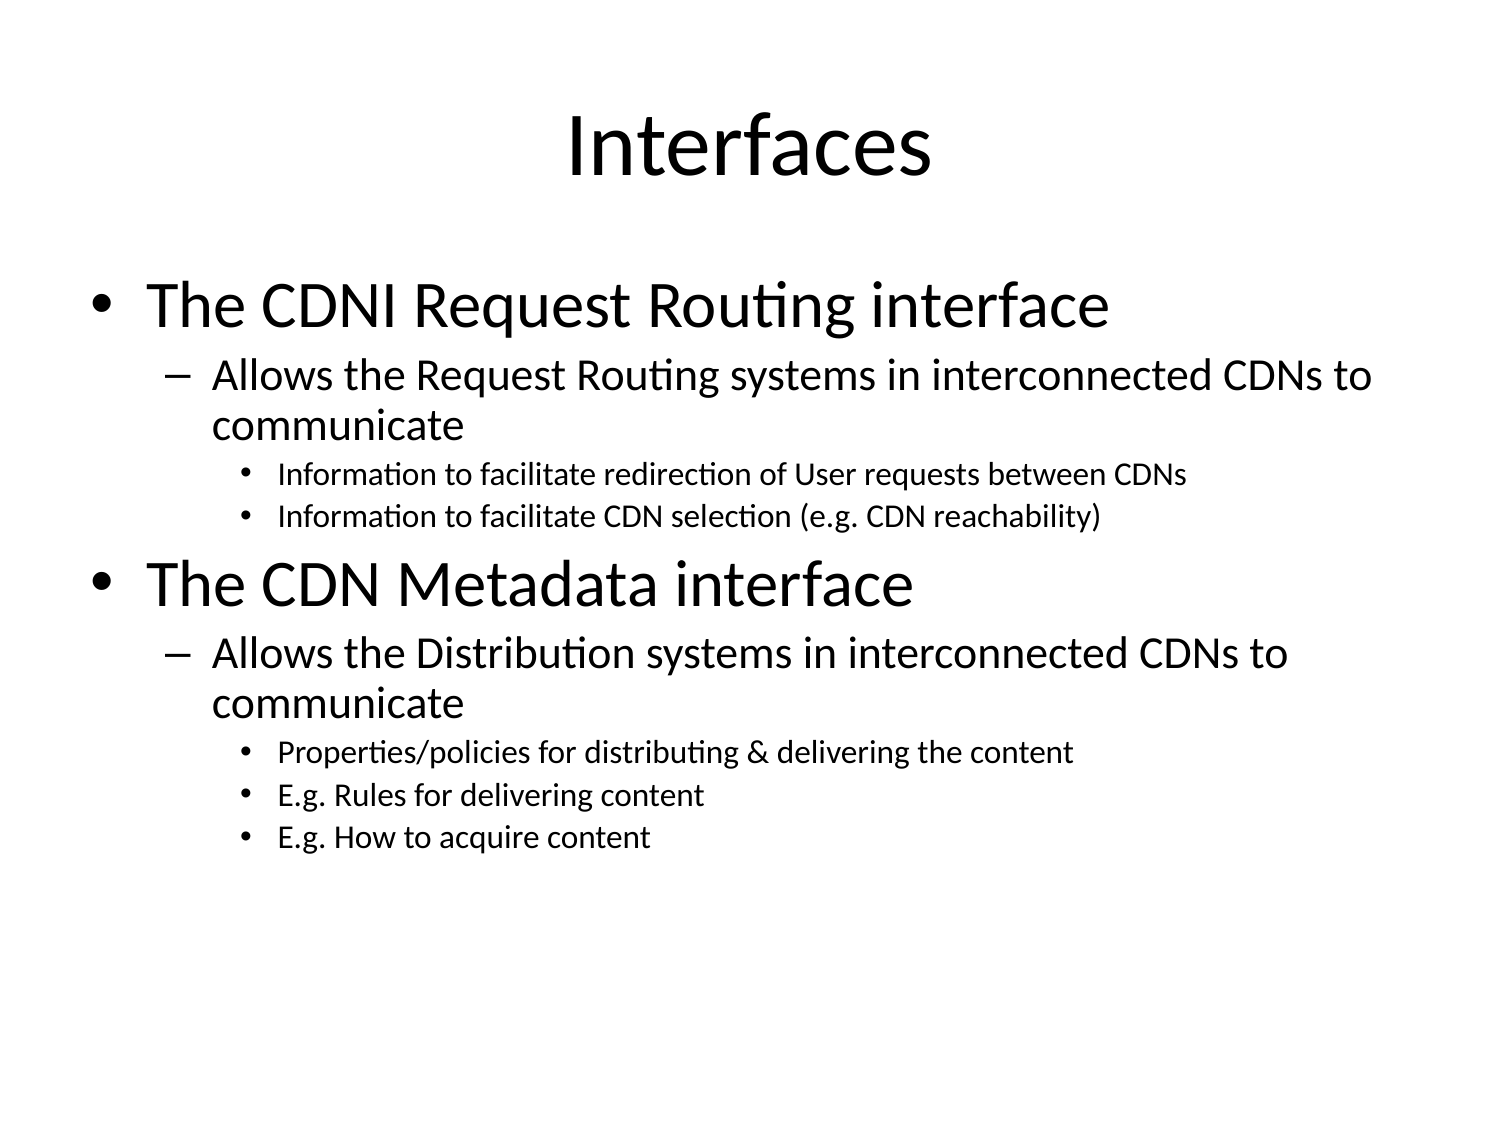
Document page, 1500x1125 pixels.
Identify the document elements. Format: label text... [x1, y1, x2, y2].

list The CDNI Request Routing interface Allows the Request Routing systems in interconnected CDNs to communicate Information to facilitate redirection of User requests between CDNs Information to facilitate CDN selection (e.g. CDN reachability) The CDN Metadata interface Allows the Distribution systems in interconnected CDNs to communicate Properties/policies for distributing & delivering the content E.g. Rules for delivering content E.g. How to acquire content [75, 262, 1425, 1005]
title Interfaces [75, 45, 1425, 233]
